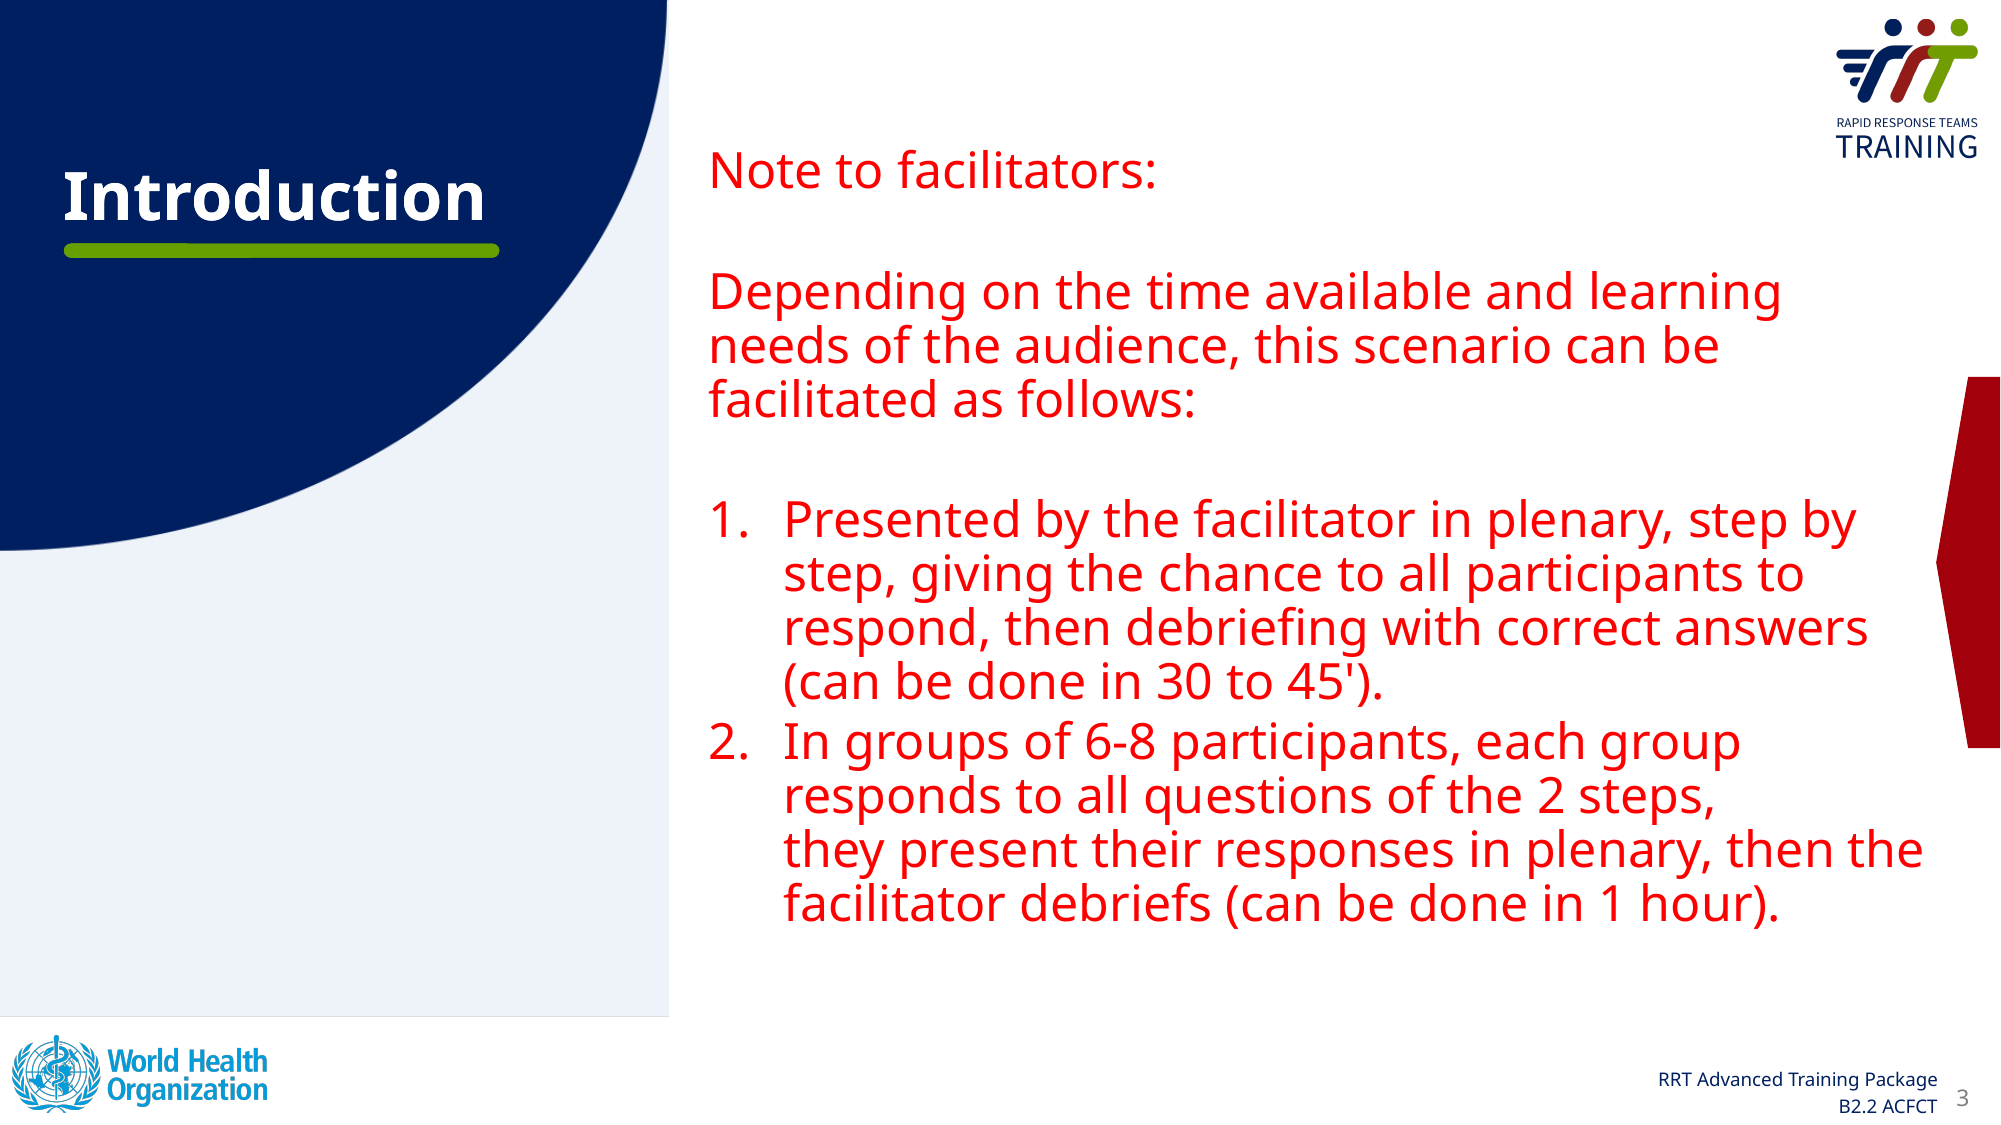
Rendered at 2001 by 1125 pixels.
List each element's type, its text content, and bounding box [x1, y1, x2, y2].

text_box Introduction [63, 162, 600, 244]
text_box [63, 243, 500, 258]
picture [1835, 19, 1978, 167]
picture [12, 1035, 267, 1113]
list Note to facilitators: Depending on the time available and learning needs of the audience, this scenario can be facilitated as follows: Presented by the facilitator in plenary, step by step, giving the chance to all participants to respond, then debriefing with correct answers (can be done in 30 to 45'). In groups of 6-8 participants, each group responds to all questions of the 2 steps, they present their responses in plenary, then the facilitator debriefs (can be done in 1 hour). [700, 137, 1937, 1049]
picture [58, 1050, 64, 1058]
picture [0, 0, 669, 1018]
picture [12, 1083, 48, 1113]
